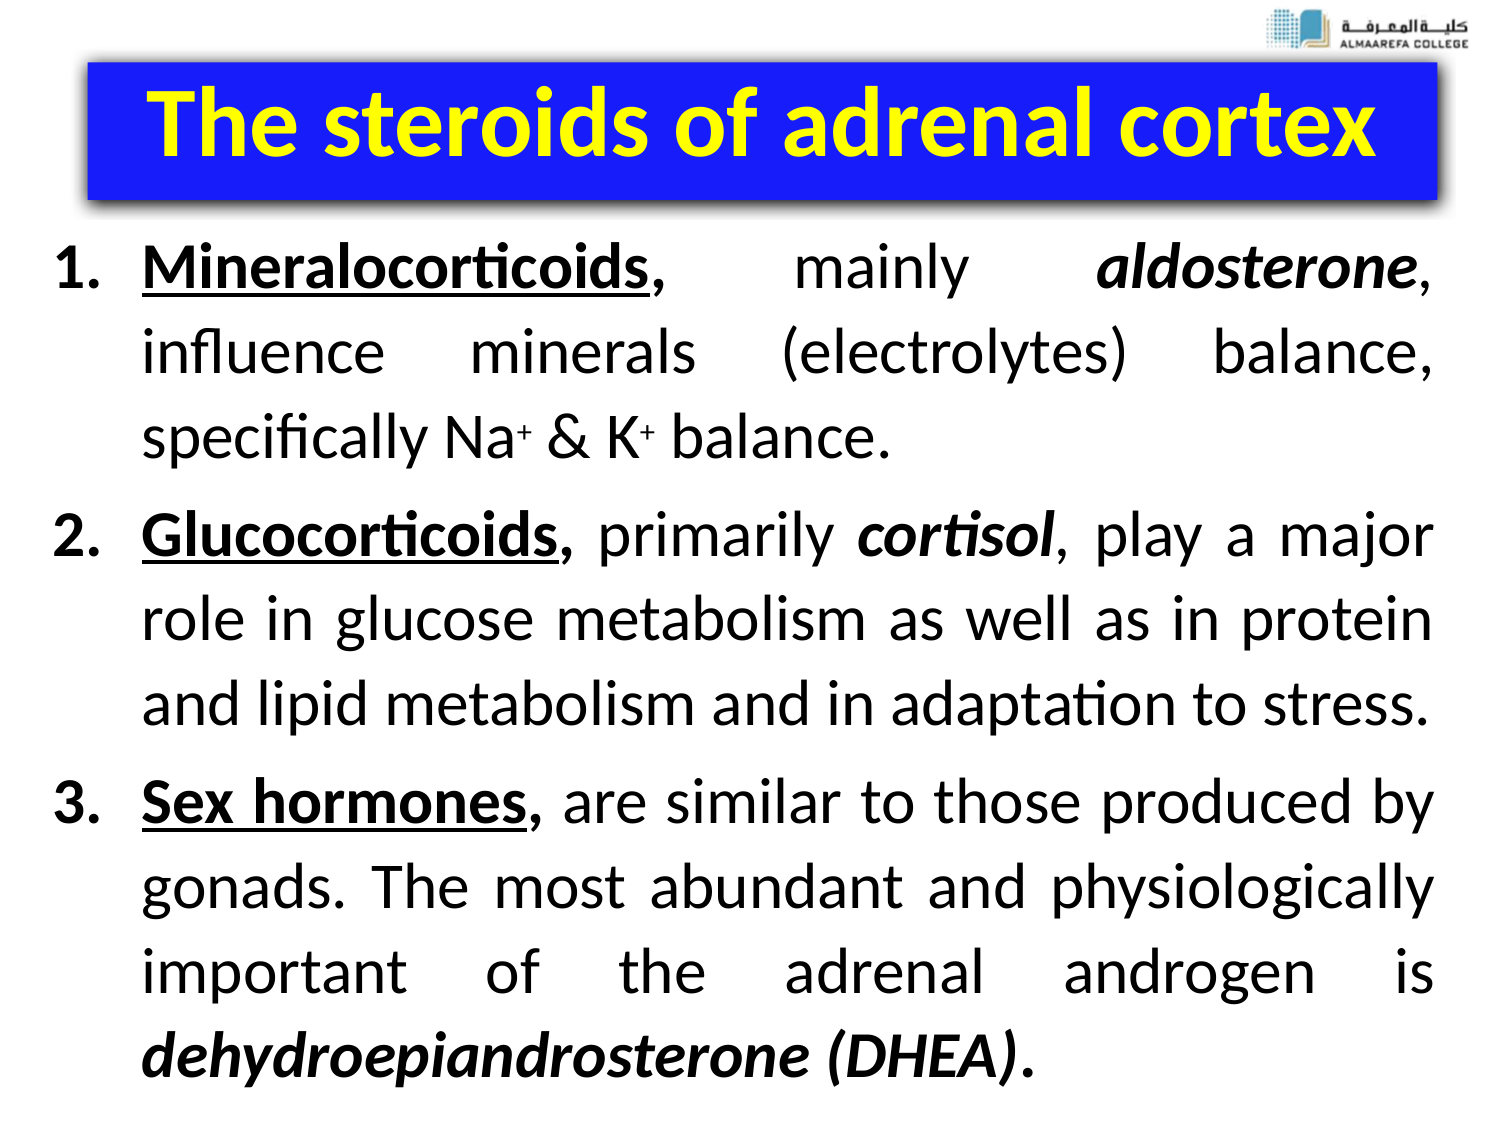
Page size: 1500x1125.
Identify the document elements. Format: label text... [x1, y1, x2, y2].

list Mineralocorticoids, mainly aldosterone, influence minerals (electrolytes) balance, specifically Na+ & K+ balance. Glucocorticoids, primarily cortisol, play a major role in glucose metabolism as well as in protein and lipid metabolism and in adaptation to stress. Sex hormones, are similar to those produced by gonads. The most abundant and physiologically important of the adrenal androgen is dehydroepiandrosterone (DHEA). [37, 212, 1450, 1125]
picture [1262, 0, 1473, 65]
title The steroids of adrenal cortex [87, 62, 1438, 200]
